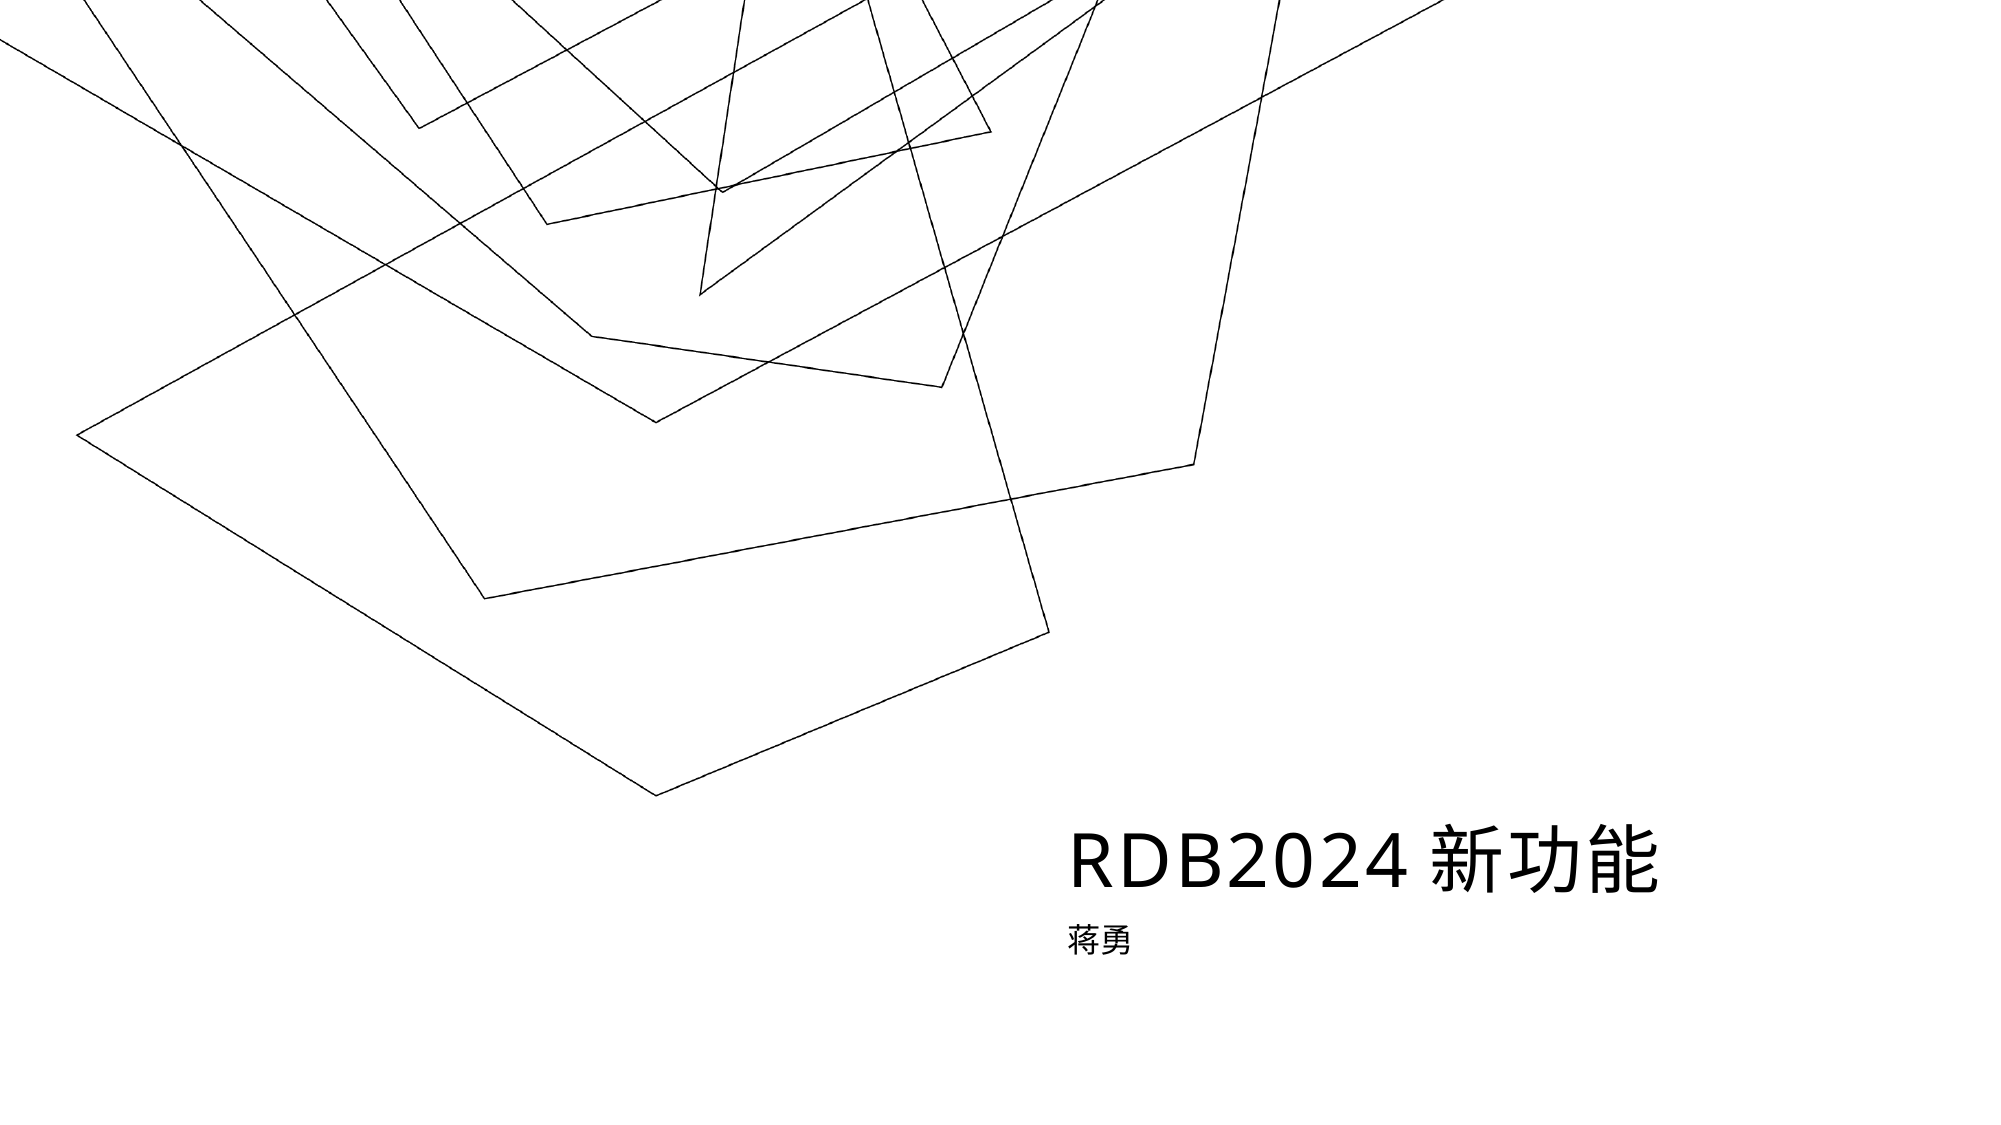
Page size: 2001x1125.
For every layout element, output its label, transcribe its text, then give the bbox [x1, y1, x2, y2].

title RDB2024新功能 [1052, 727, 1864, 912]
picture [0, 0, 1557, 830]
subtitle 蒋勇 [1052, 916, 1864, 982]
